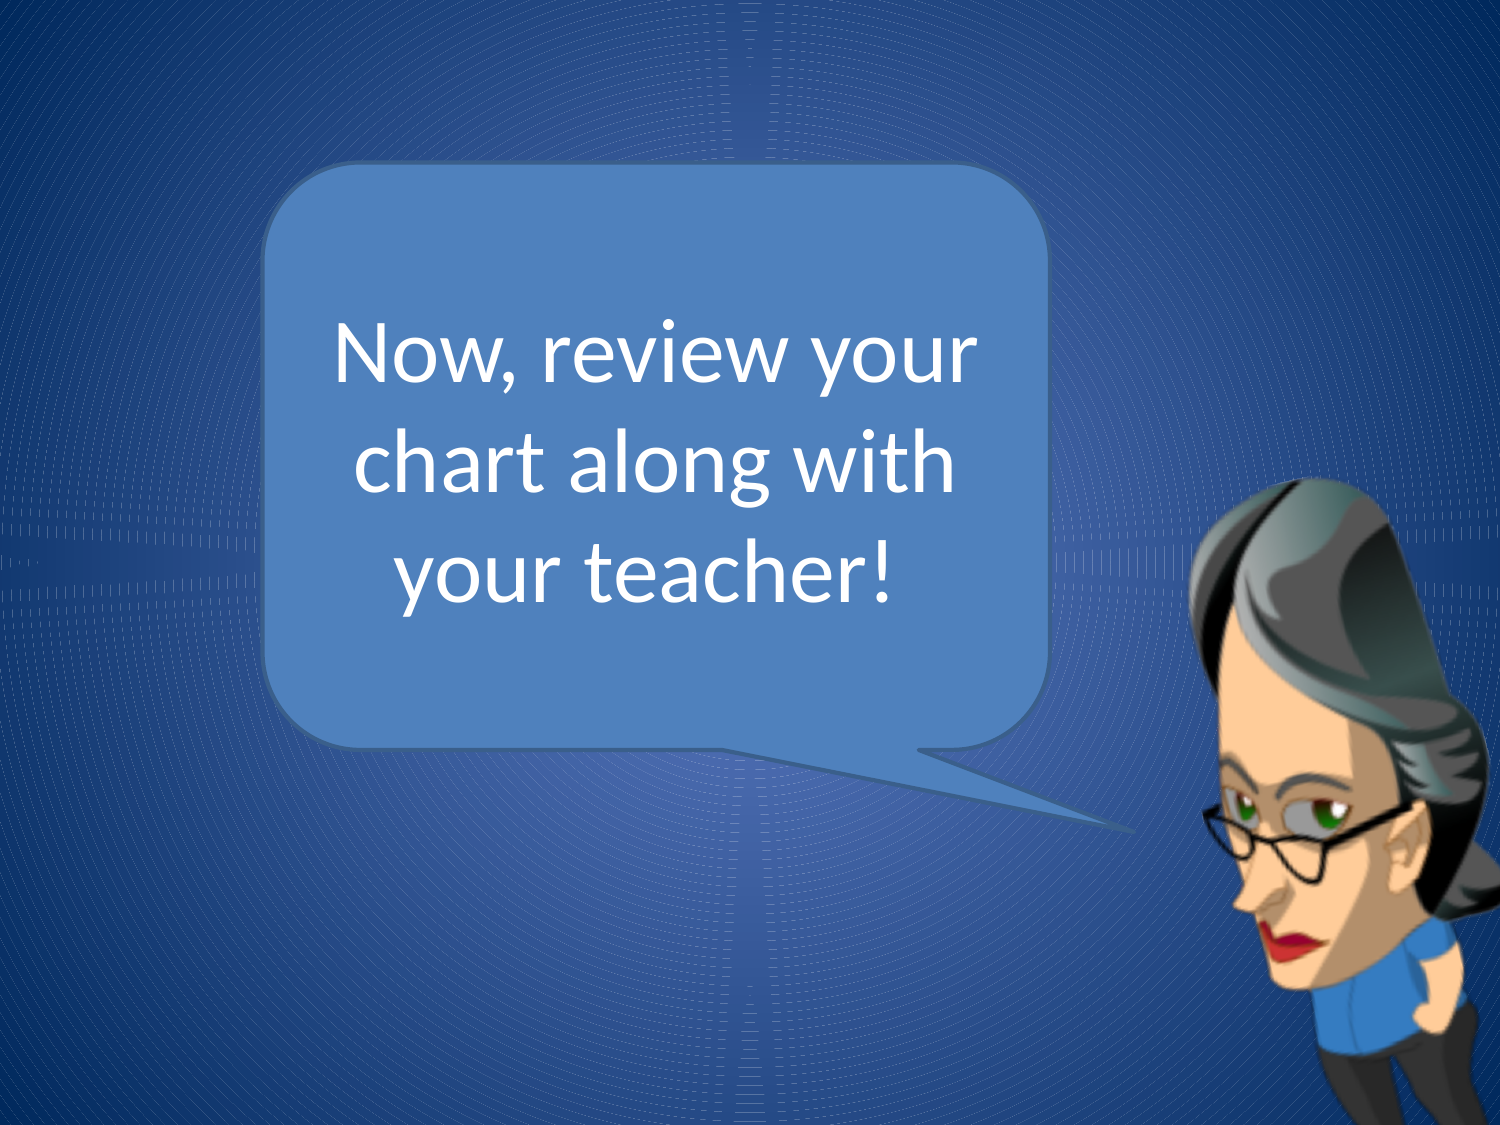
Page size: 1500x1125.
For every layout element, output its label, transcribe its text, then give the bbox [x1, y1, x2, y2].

text_box Now, review your chart along with your teacher! [260, 160, 1137, 835]
picture [1133, 452, 1500, 1125]
